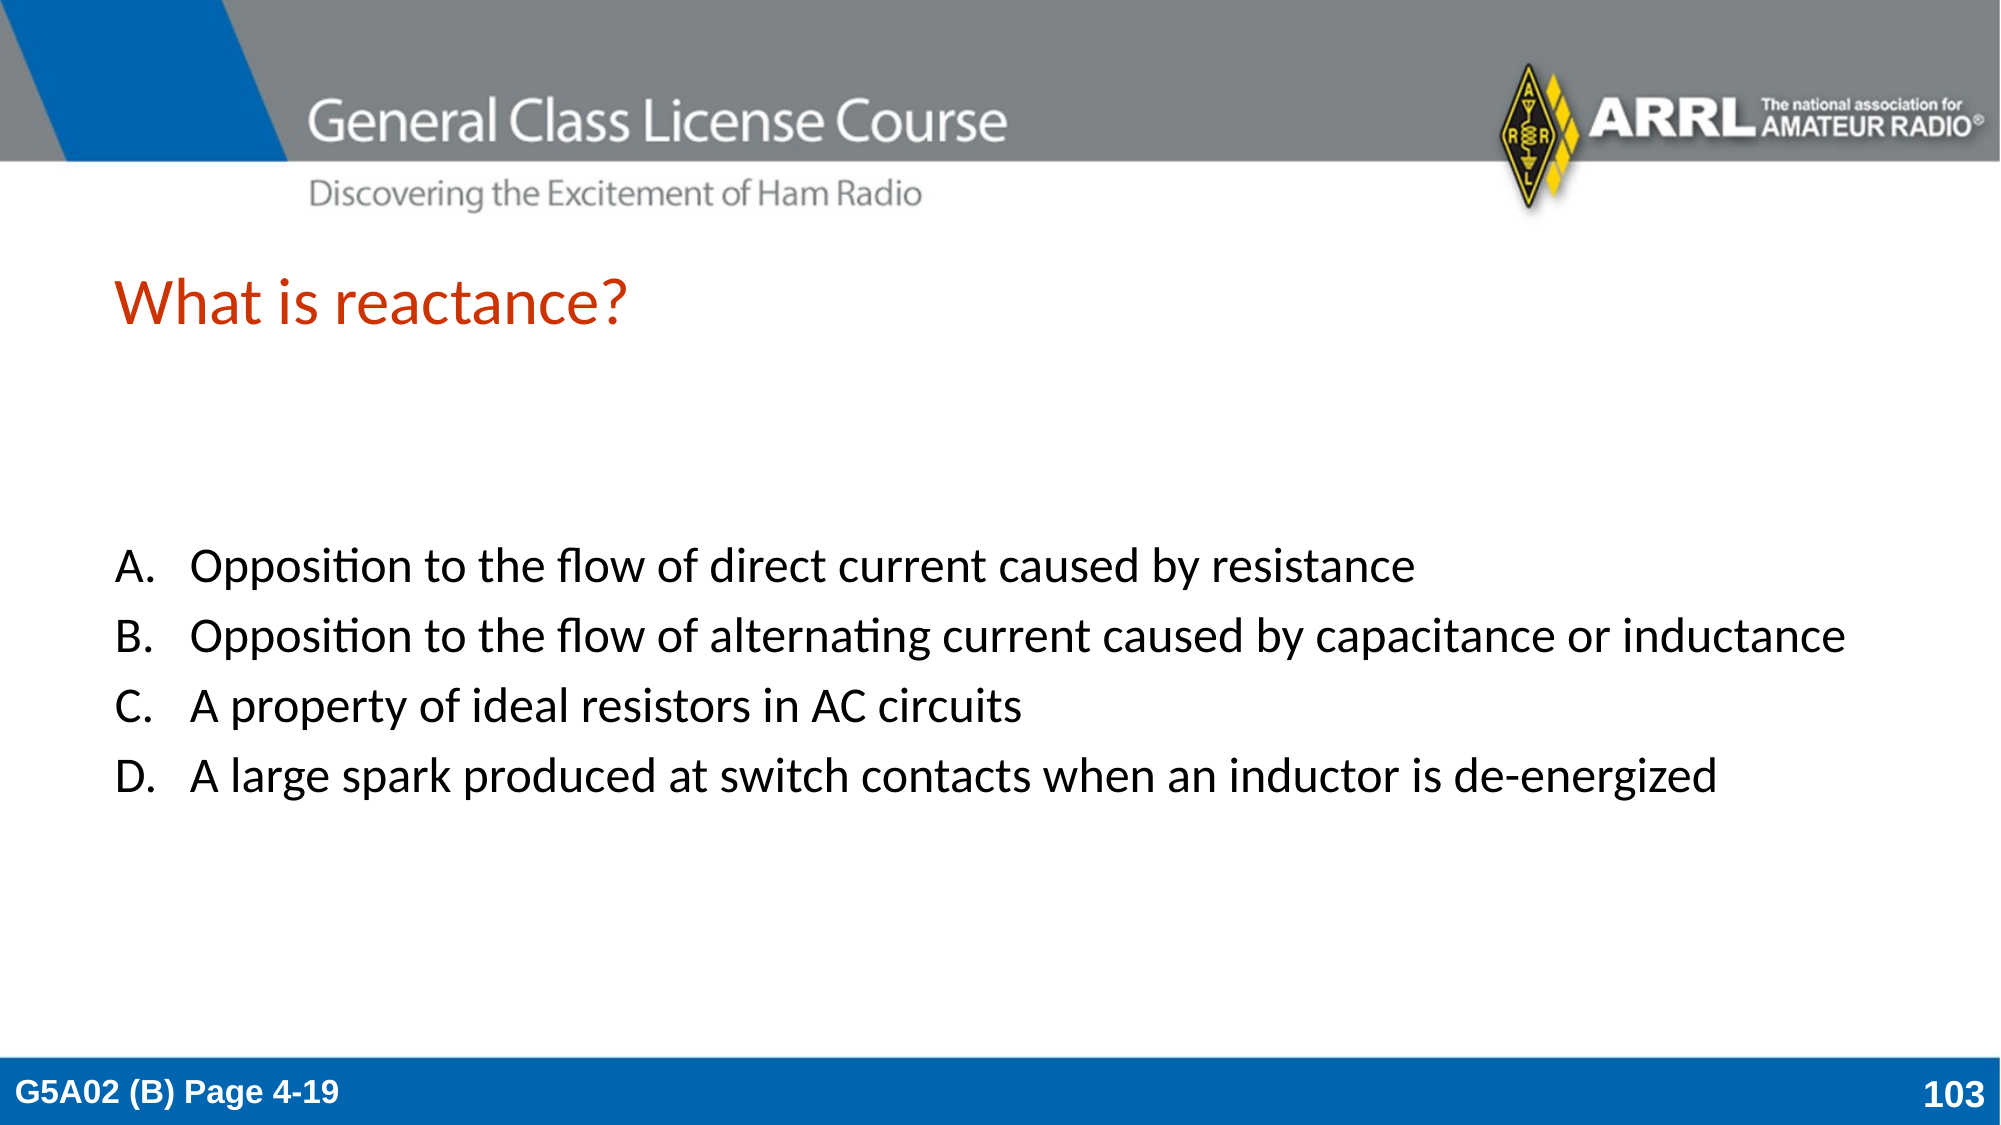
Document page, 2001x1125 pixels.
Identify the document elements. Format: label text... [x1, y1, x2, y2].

text_box 103 [1875, 1062, 2000, 1123]
picture [0, 0, 2001, 1125]
text_box G5A02 (B) Page 4-19 [0, 1062, 1313, 1118]
list Opposition to the flow of direct current caused by resistance Opposition to the flow of alternating current caused by capacitance or inductance A property of ideal resistors in AC circuits A large spark produced at switch contacts when an inductor is de-energized [99, 525, 1900, 1005]
title What is reactance? [99, 249, 1900, 388]
